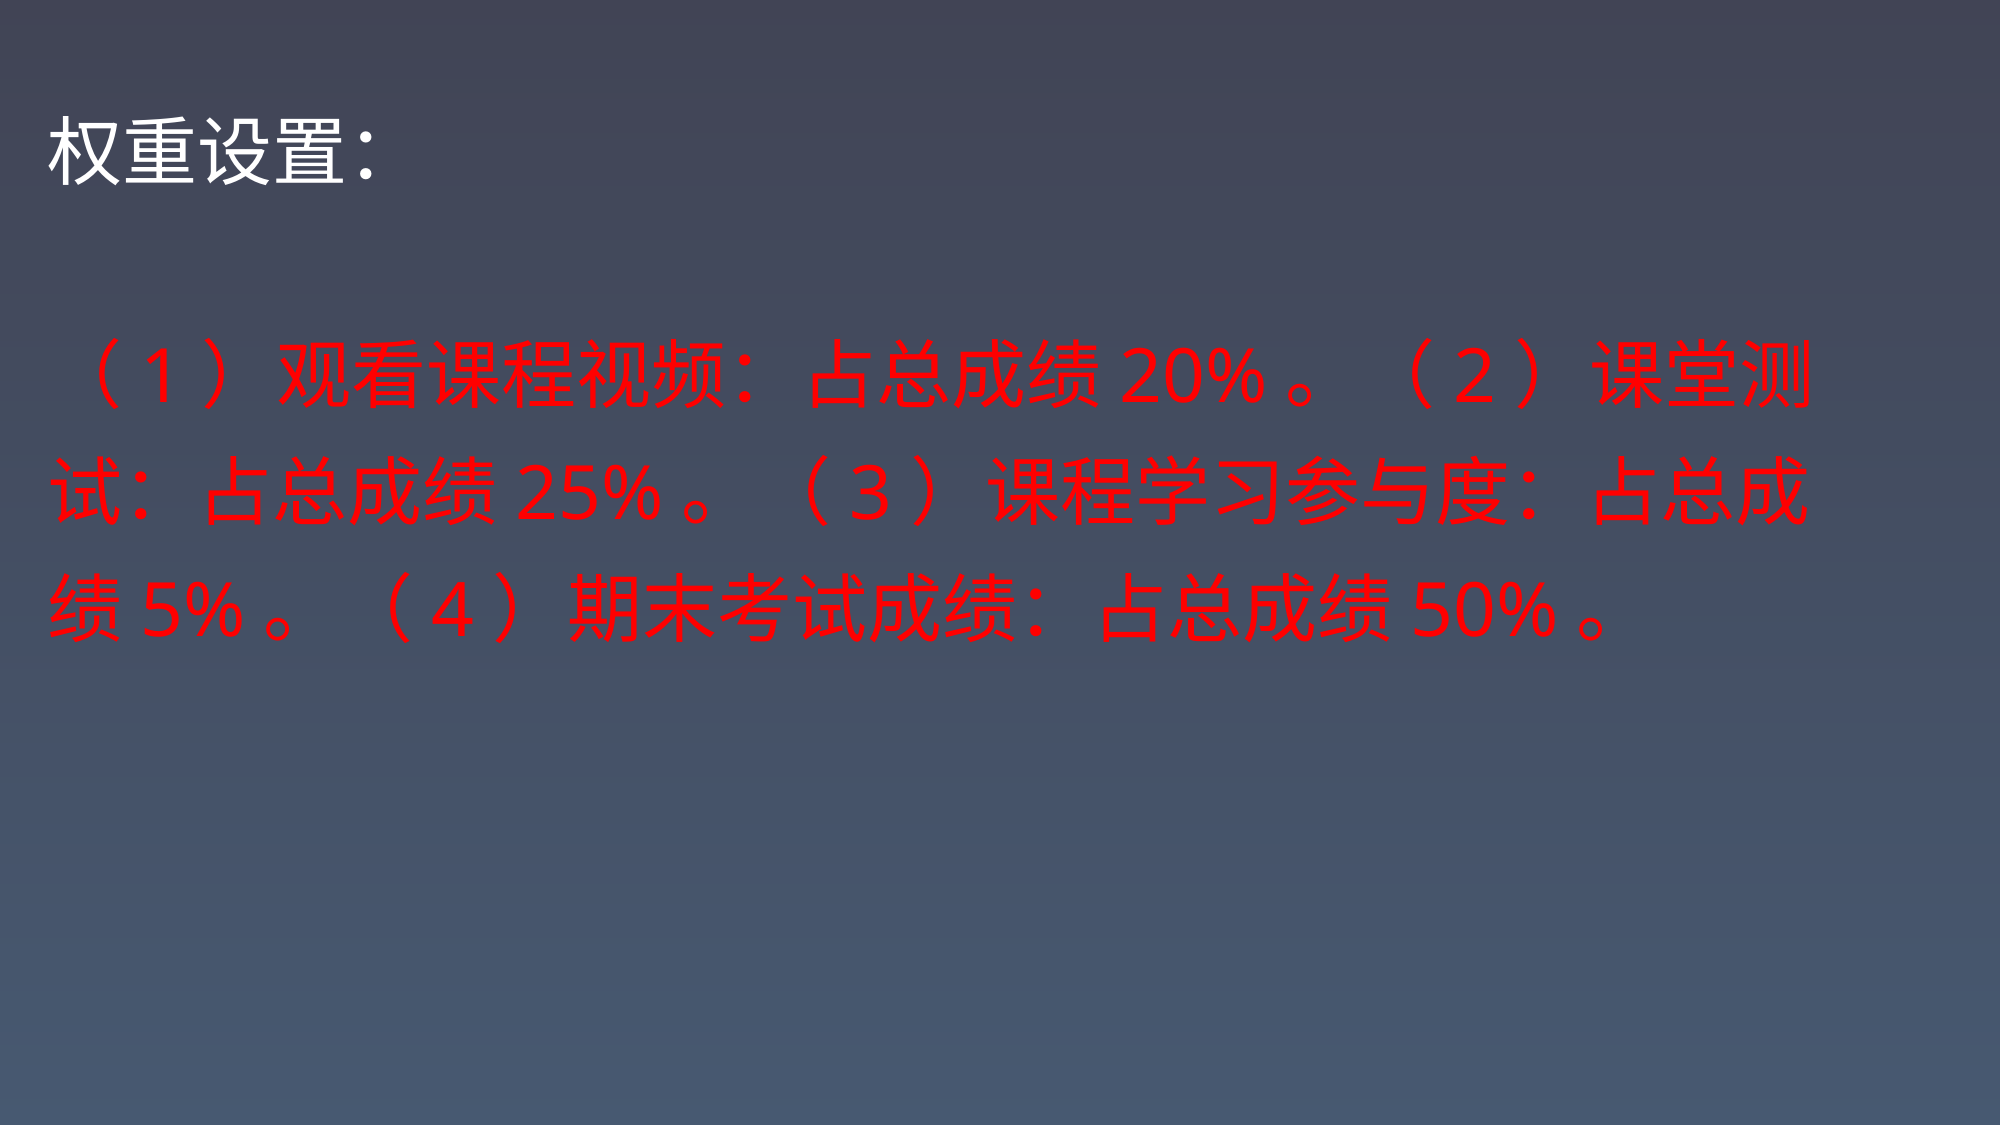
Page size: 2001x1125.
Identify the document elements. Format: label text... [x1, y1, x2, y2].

text_box 权重设置： [32, 70, 1565, 203]
text_box （1）观看课程视频：占总成绩20%。（2）课堂测试：占总成绩25%。（3）课程学习参与度：占总成绩5%。（4）期末考试成绩：占总成绩50%。 [32, 293, 1883, 659]
